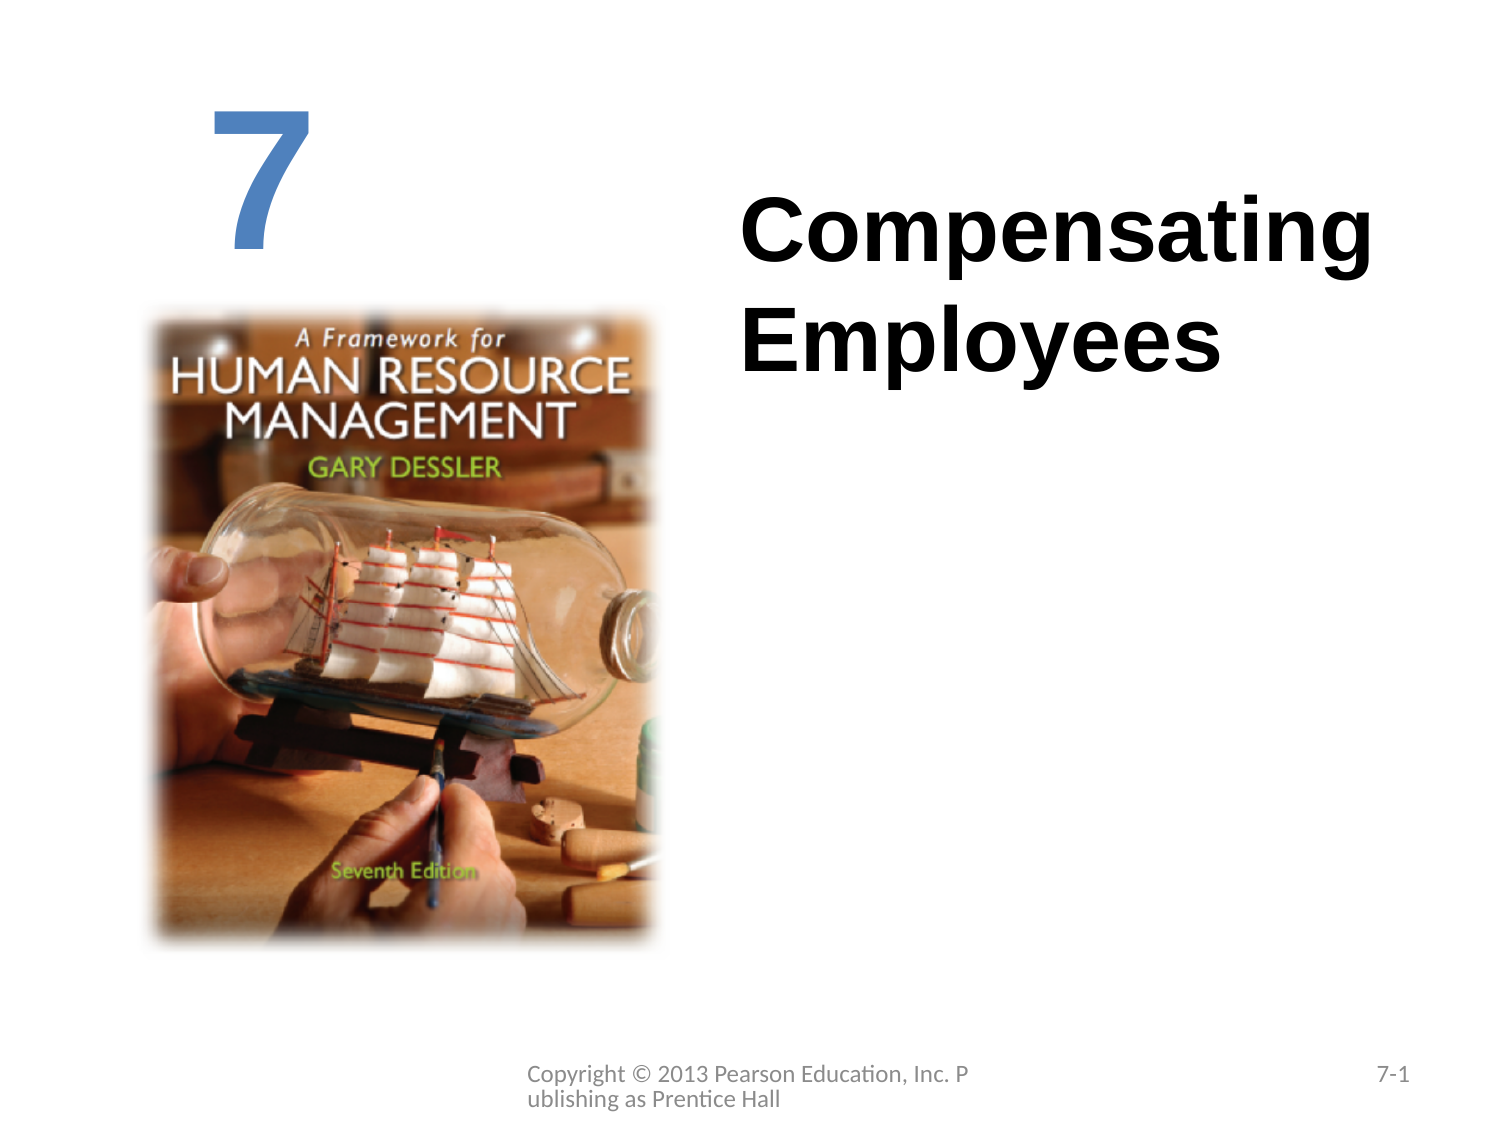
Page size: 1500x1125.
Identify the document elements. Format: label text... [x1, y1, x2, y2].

text_box Compensating Employees [725, 162, 1438, 398]
picture [137, 299, 667, 957]
text_box 7 [149, 42, 375, 298]
footer Copyright © 2013 Pearson Education, Inc. Publishing as Prentice Hall [512, 1042, 988, 1103]
slide_number 7-1 [1074, 1042, 1425, 1103]
